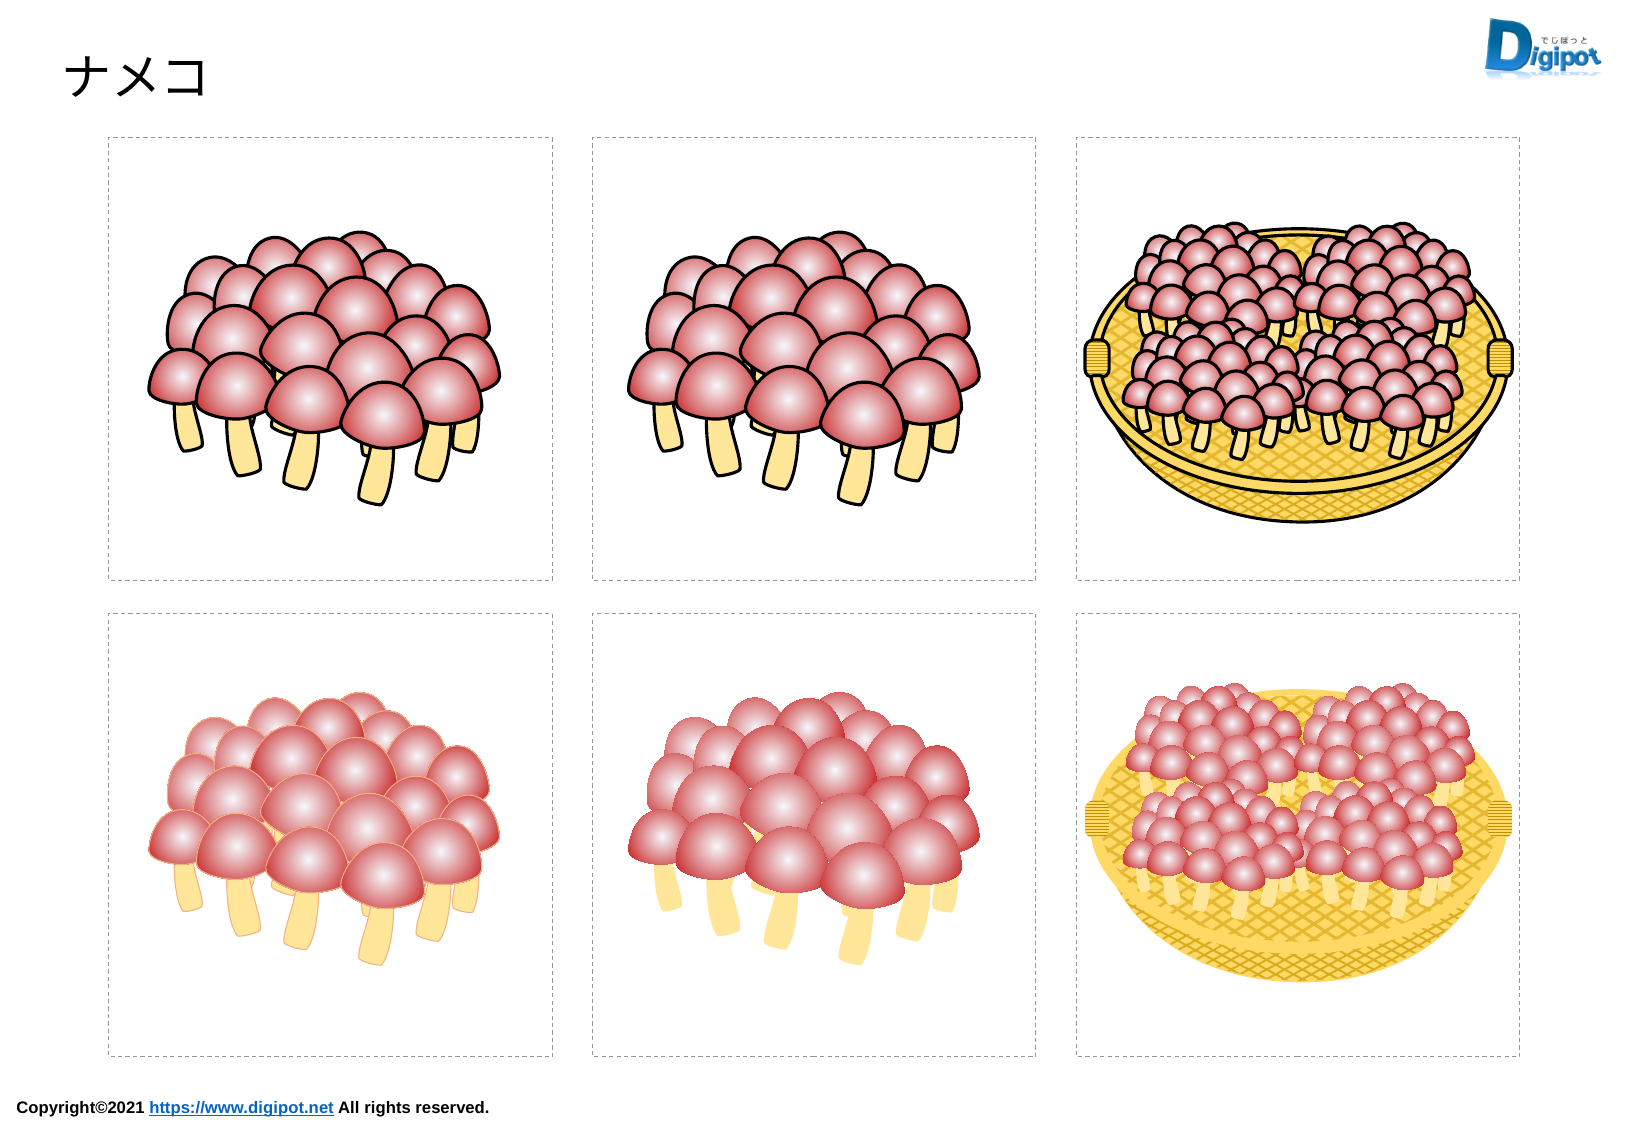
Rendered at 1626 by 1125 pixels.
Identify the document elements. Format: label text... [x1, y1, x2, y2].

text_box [1084, 222, 1513, 522]
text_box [149, 231, 500, 505]
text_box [149, 692, 500, 966]
picture [1485, 18, 1602, 82]
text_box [629, 231, 980, 505]
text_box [629, 692, 980, 966]
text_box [1084, 683, 1513, 983]
text_box ナメコ [46, 38, 226, 113]
